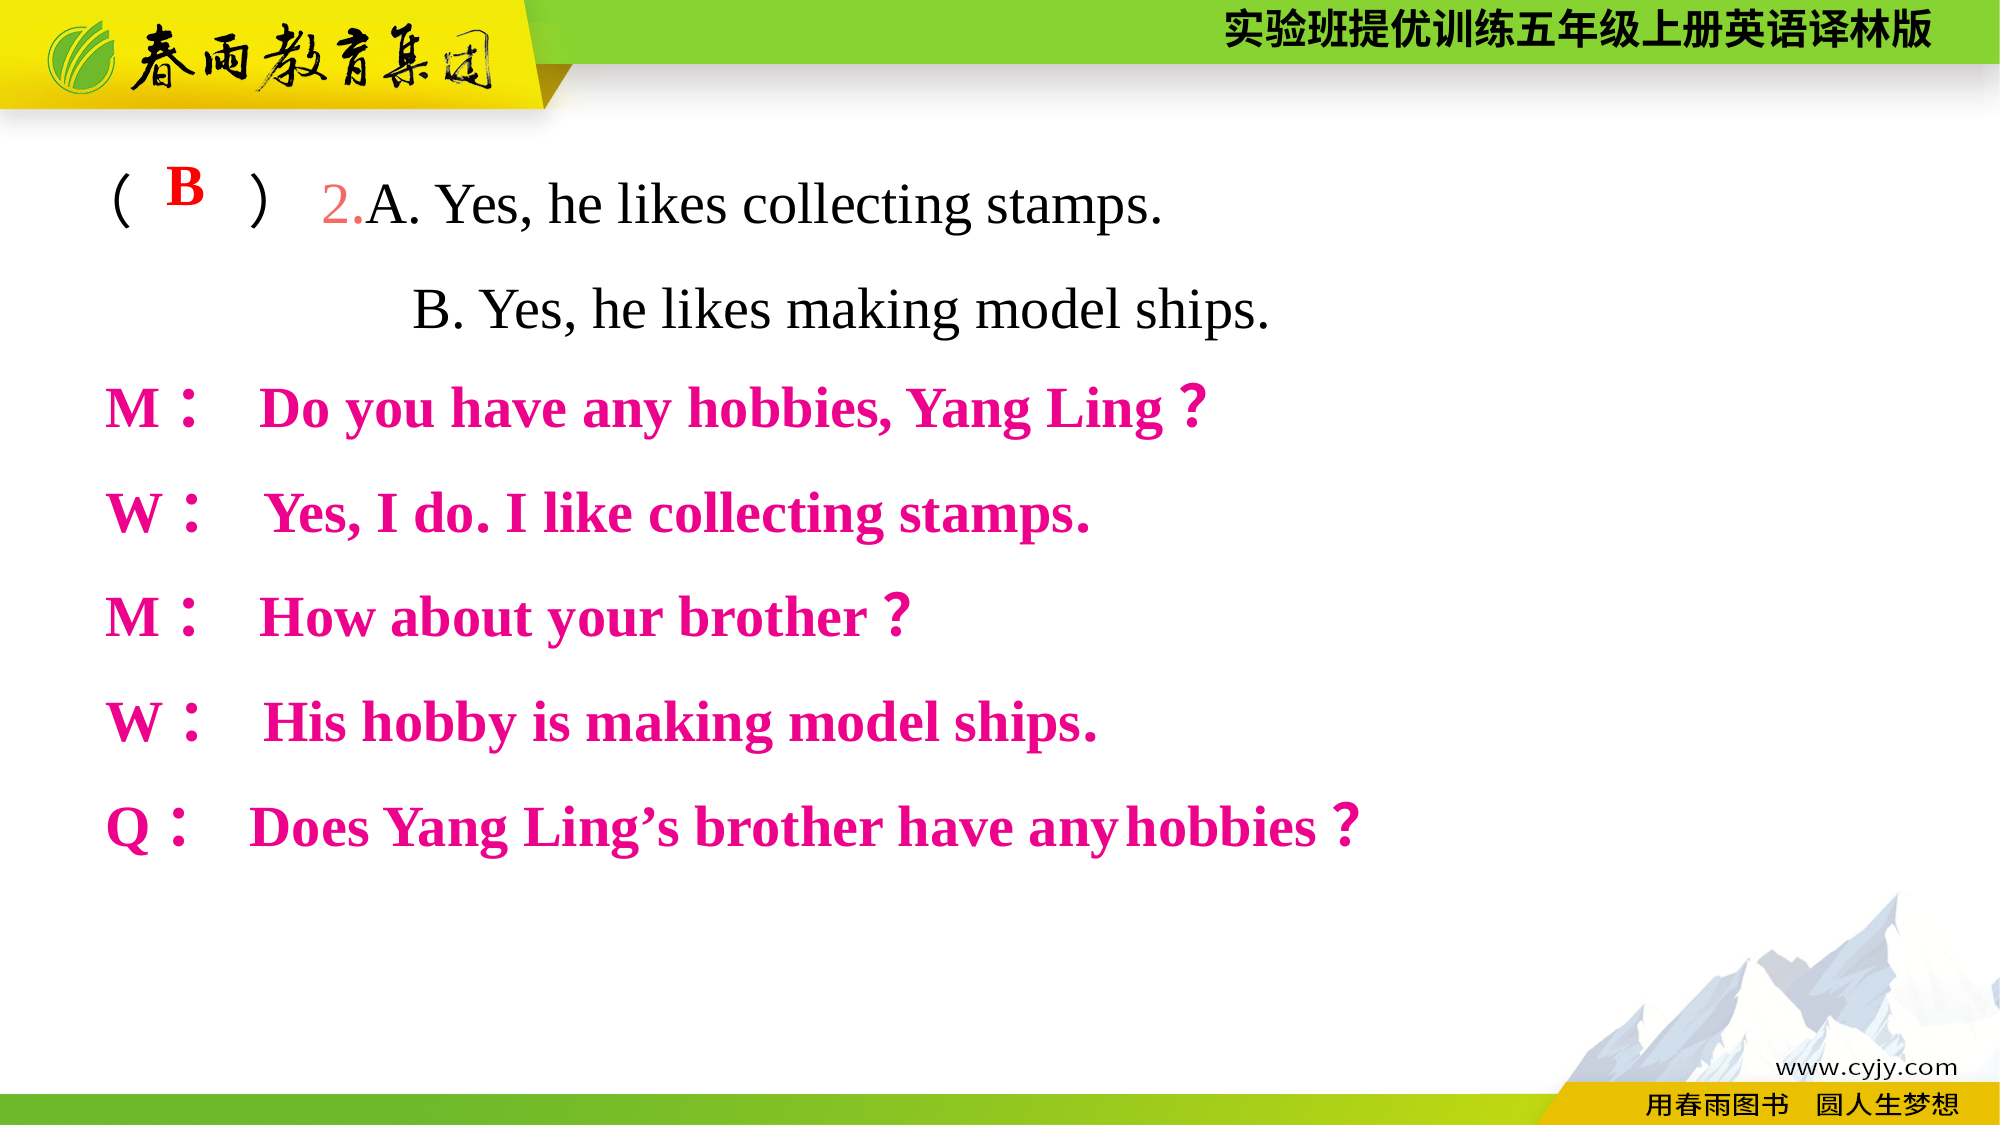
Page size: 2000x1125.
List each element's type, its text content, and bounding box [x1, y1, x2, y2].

text_box B [151, 140, 221, 225]
picture [0, 0, 2000, 1125]
list （ ）2.A. Yes, he likes collecting stamps. B. Yes, he likes making model ships. [59, 122, 1944, 350]
text_box M： Do you have any hobbies, Yang Ling？ W： Yes, I do. I like collecting stamps. M： How about your brother？ W： His hobby is making model ships. Q： Does Yang Ling’s brother have any hobbies？ [90, 326, 1910, 866]
